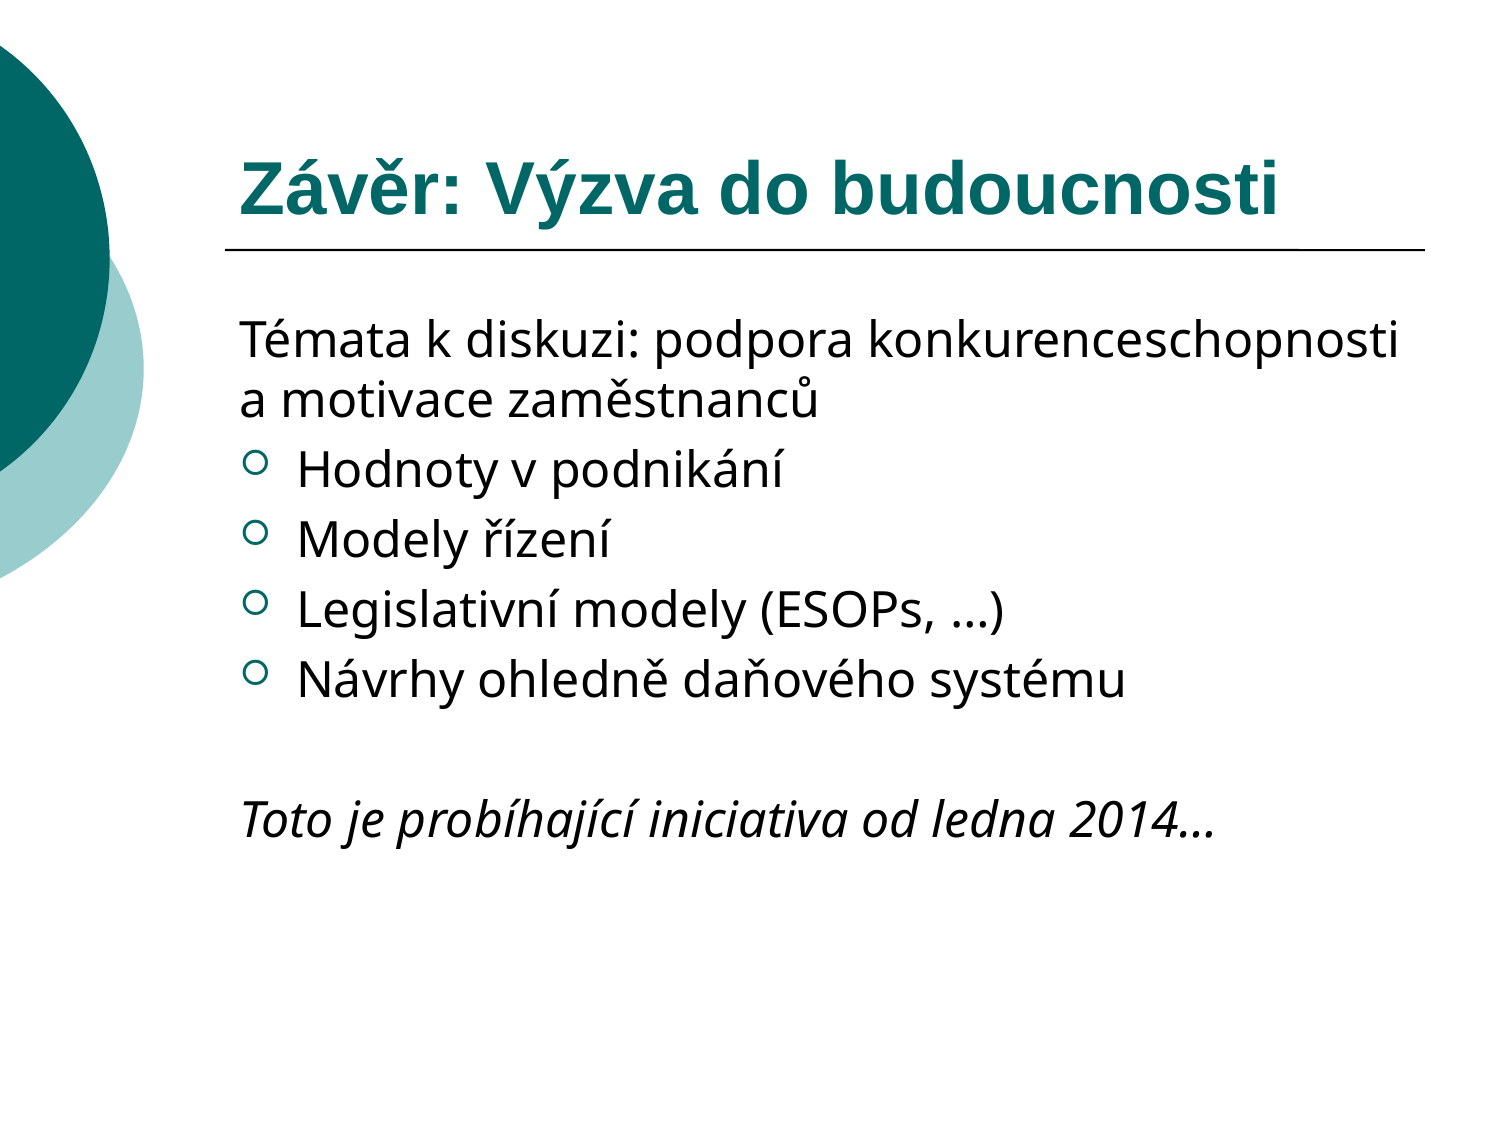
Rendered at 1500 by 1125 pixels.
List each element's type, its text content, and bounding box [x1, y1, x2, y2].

title Závěr: Výzva do budoucnosti [224, 49, 1425, 237]
list Témata k diskuzi: podpora konkurenceschopnosti a motivace zaměstnanců Hodnoty v podnikání Modely řízení Legislativní modely (ESOPs, …) Návrhy ohledně daňového systému Toto je probíhající iniciativa od ledna 2014… [224, 299, 1425, 975]
